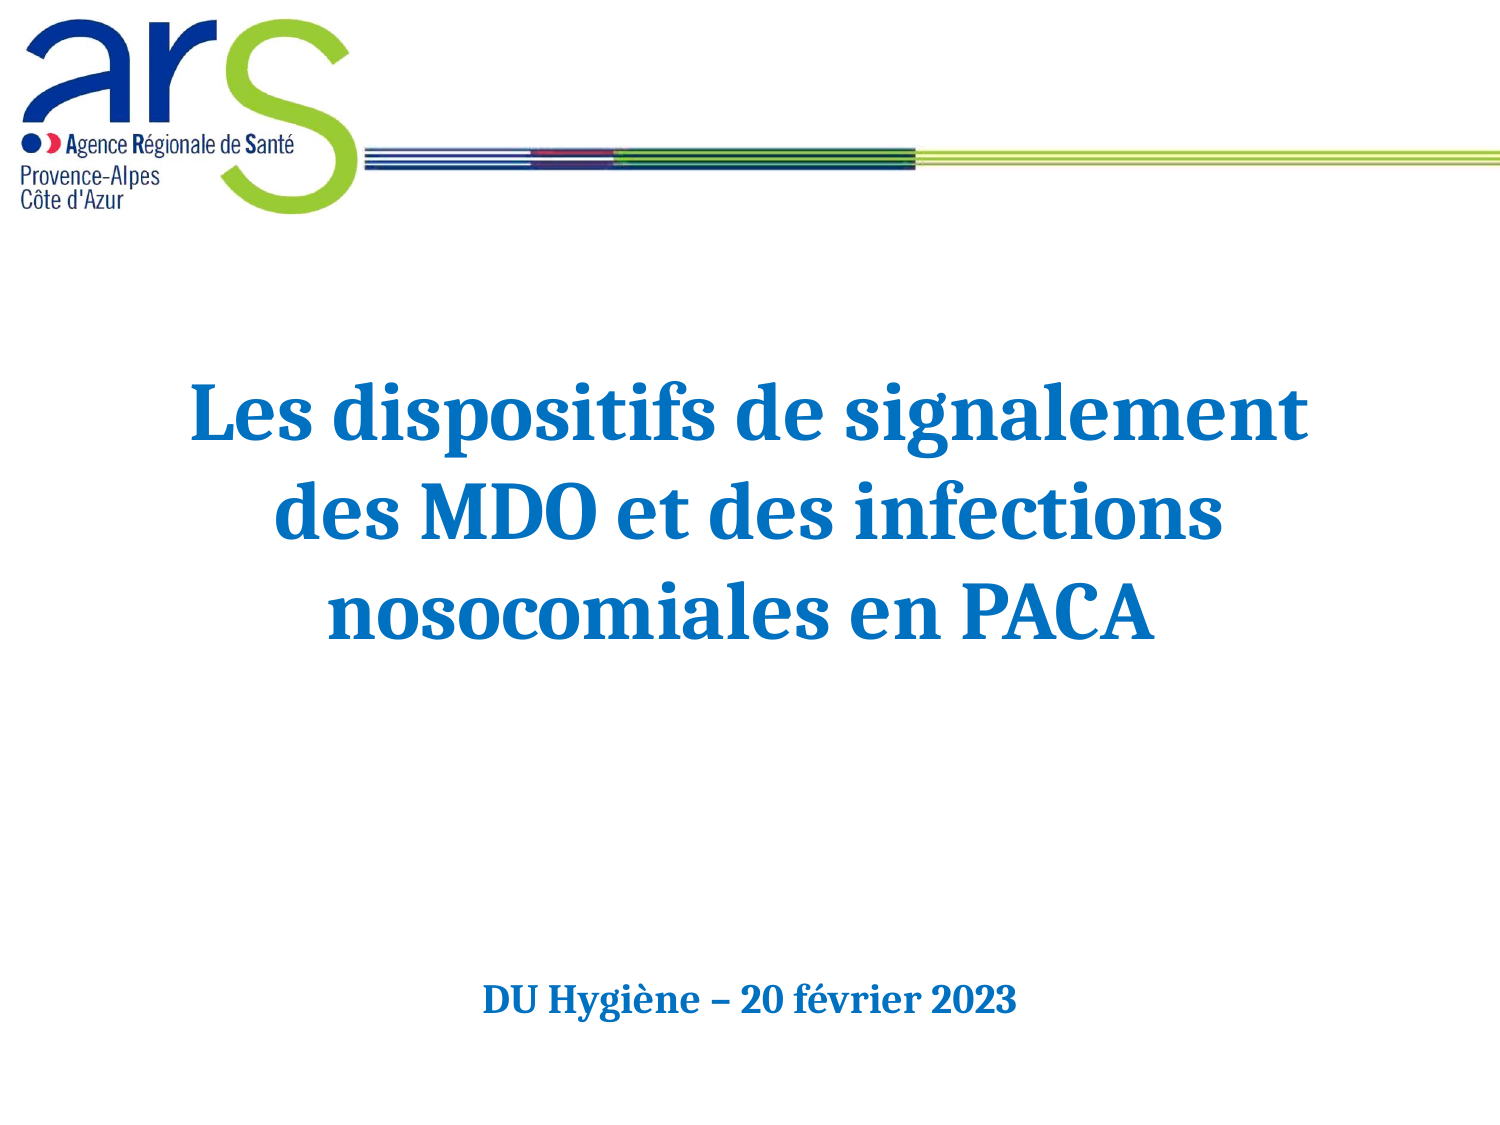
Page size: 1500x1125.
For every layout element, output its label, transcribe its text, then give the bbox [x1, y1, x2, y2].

text_box Les dispositifs de signalement des MDO et des infections nosocomiales en PACA [112, 349, 1388, 705]
text_box DU Hygiène – 20 février 2023 [377, 964, 1122, 1029]
picture [0, 0, 1500, 216]
